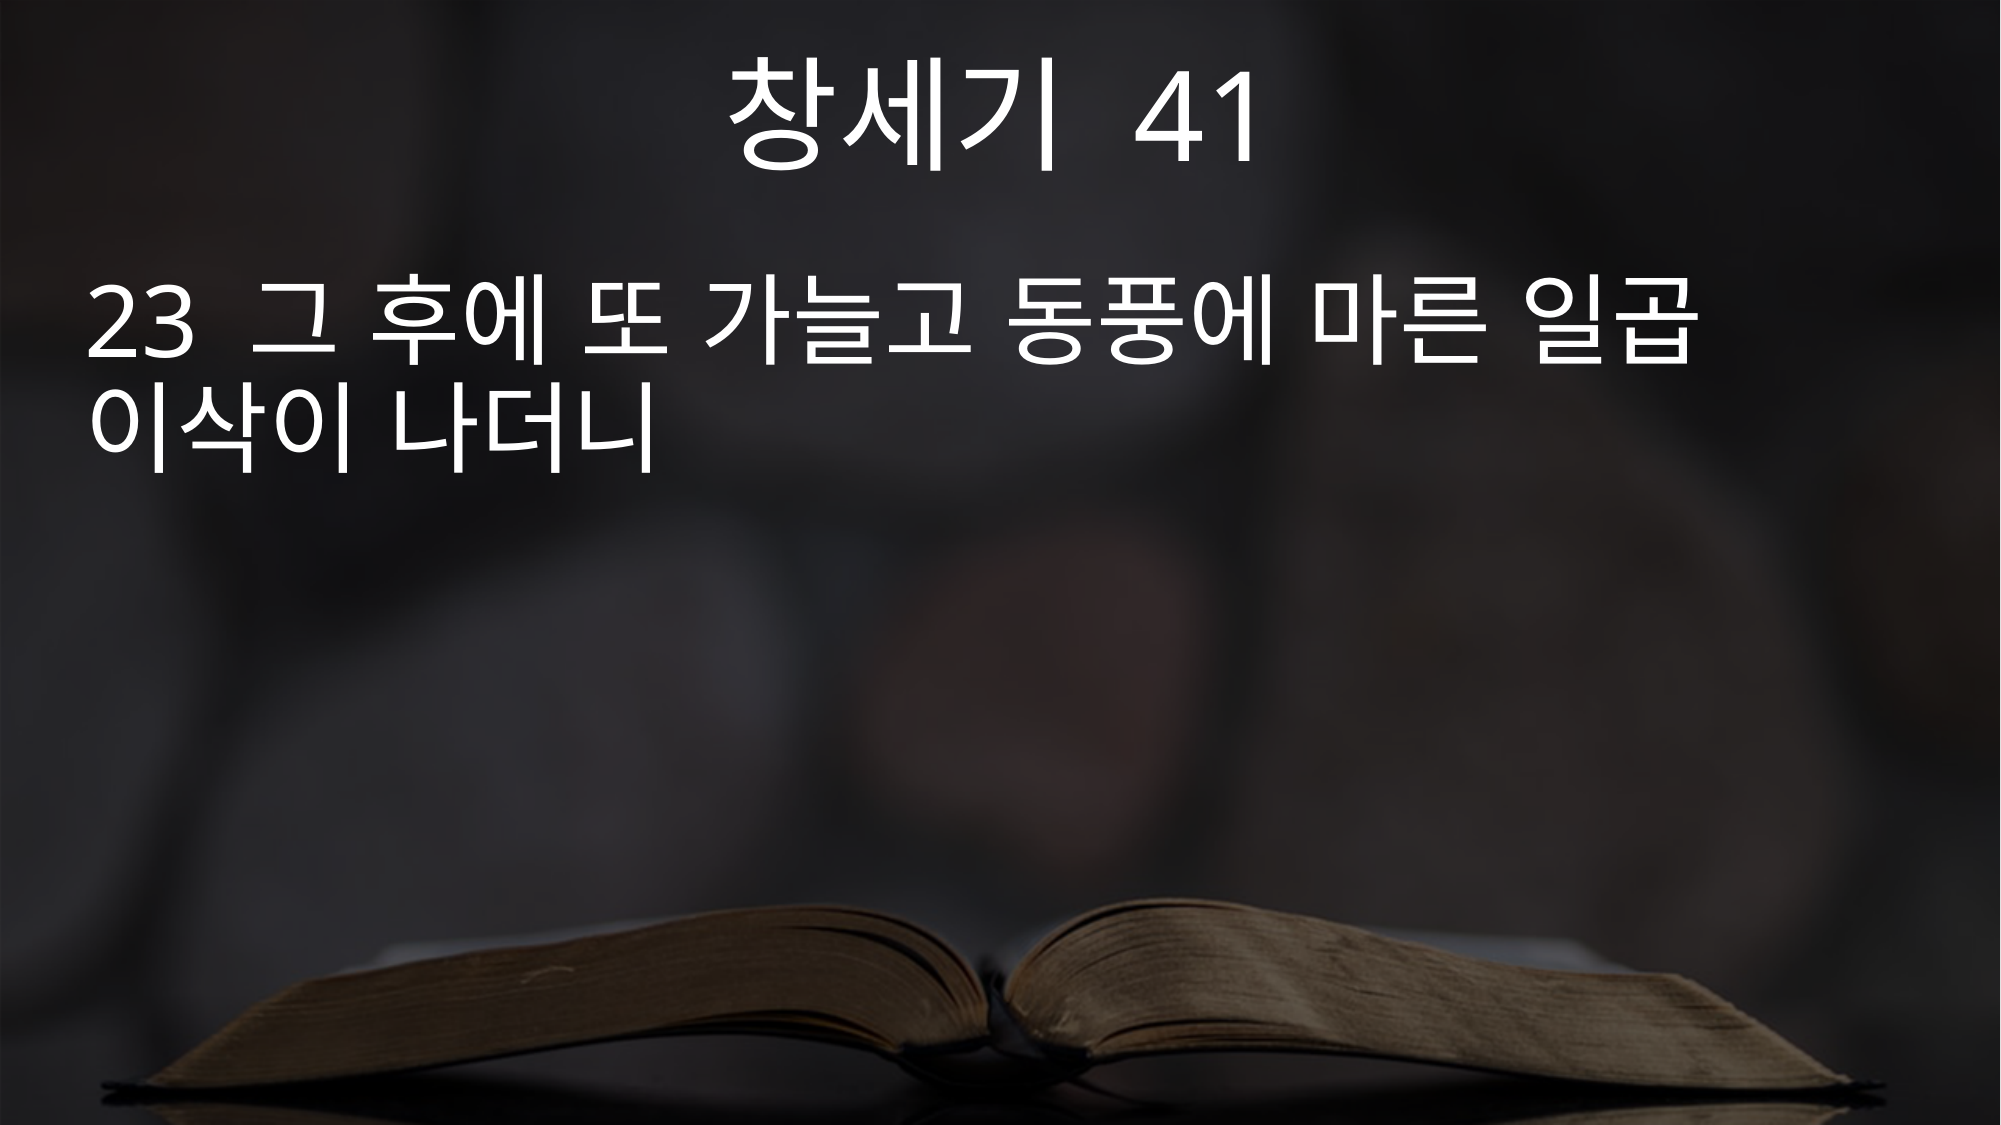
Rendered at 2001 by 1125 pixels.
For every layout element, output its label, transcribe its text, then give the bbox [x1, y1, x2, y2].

list 23 그 후에 또 가늘고 동풍에 마른 일곱 이삭이 나더니 [69, 263, 1953, 423]
picture [0, 0, 2001, 1125]
footer 창세기 41 [0, 32, 2000, 192]
